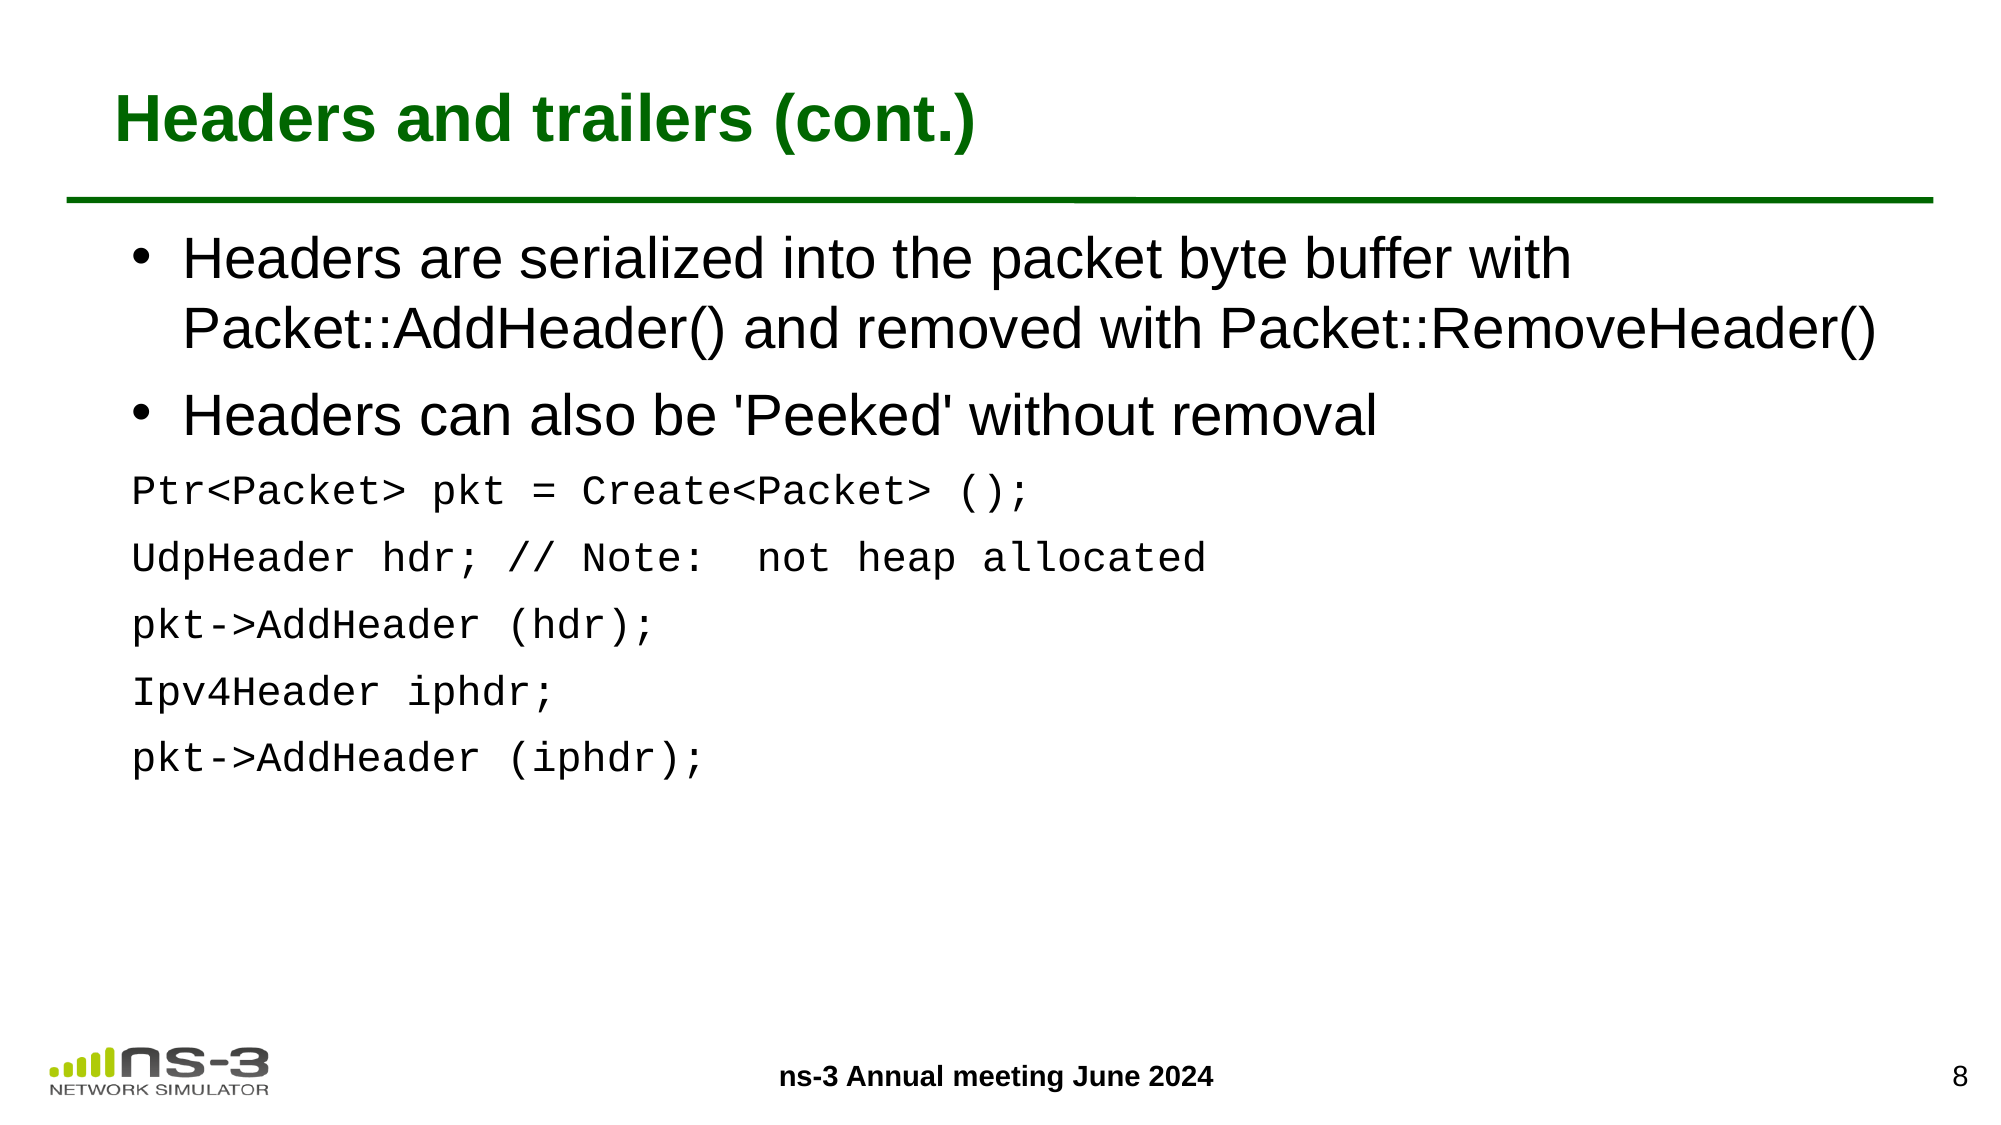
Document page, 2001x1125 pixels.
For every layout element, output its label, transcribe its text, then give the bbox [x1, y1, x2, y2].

footer ns-3 Annual meeting June 2024 [683, 1049, 1310, 1125]
slide_number 8 [1523, 1049, 1984, 1125]
title Headers and trailers (cont.) [99, 44, 1894, 186]
picture [33, 1017, 284, 1125]
list Headers are serialized into the packet byte buffer with Packet::AddHeader() and removed with Packet::RemoveHeader() Headers can also be 'Peeked' without removal Ptr<Packet> pkt = Create<Packet> (); UdpHeader hdr; // Note: not heap allocated pkt->AddHeader (hdr); Ipv4Header iphdr; pkt->AddHeader (iphdr); [116, 212, 1910, 1012]
